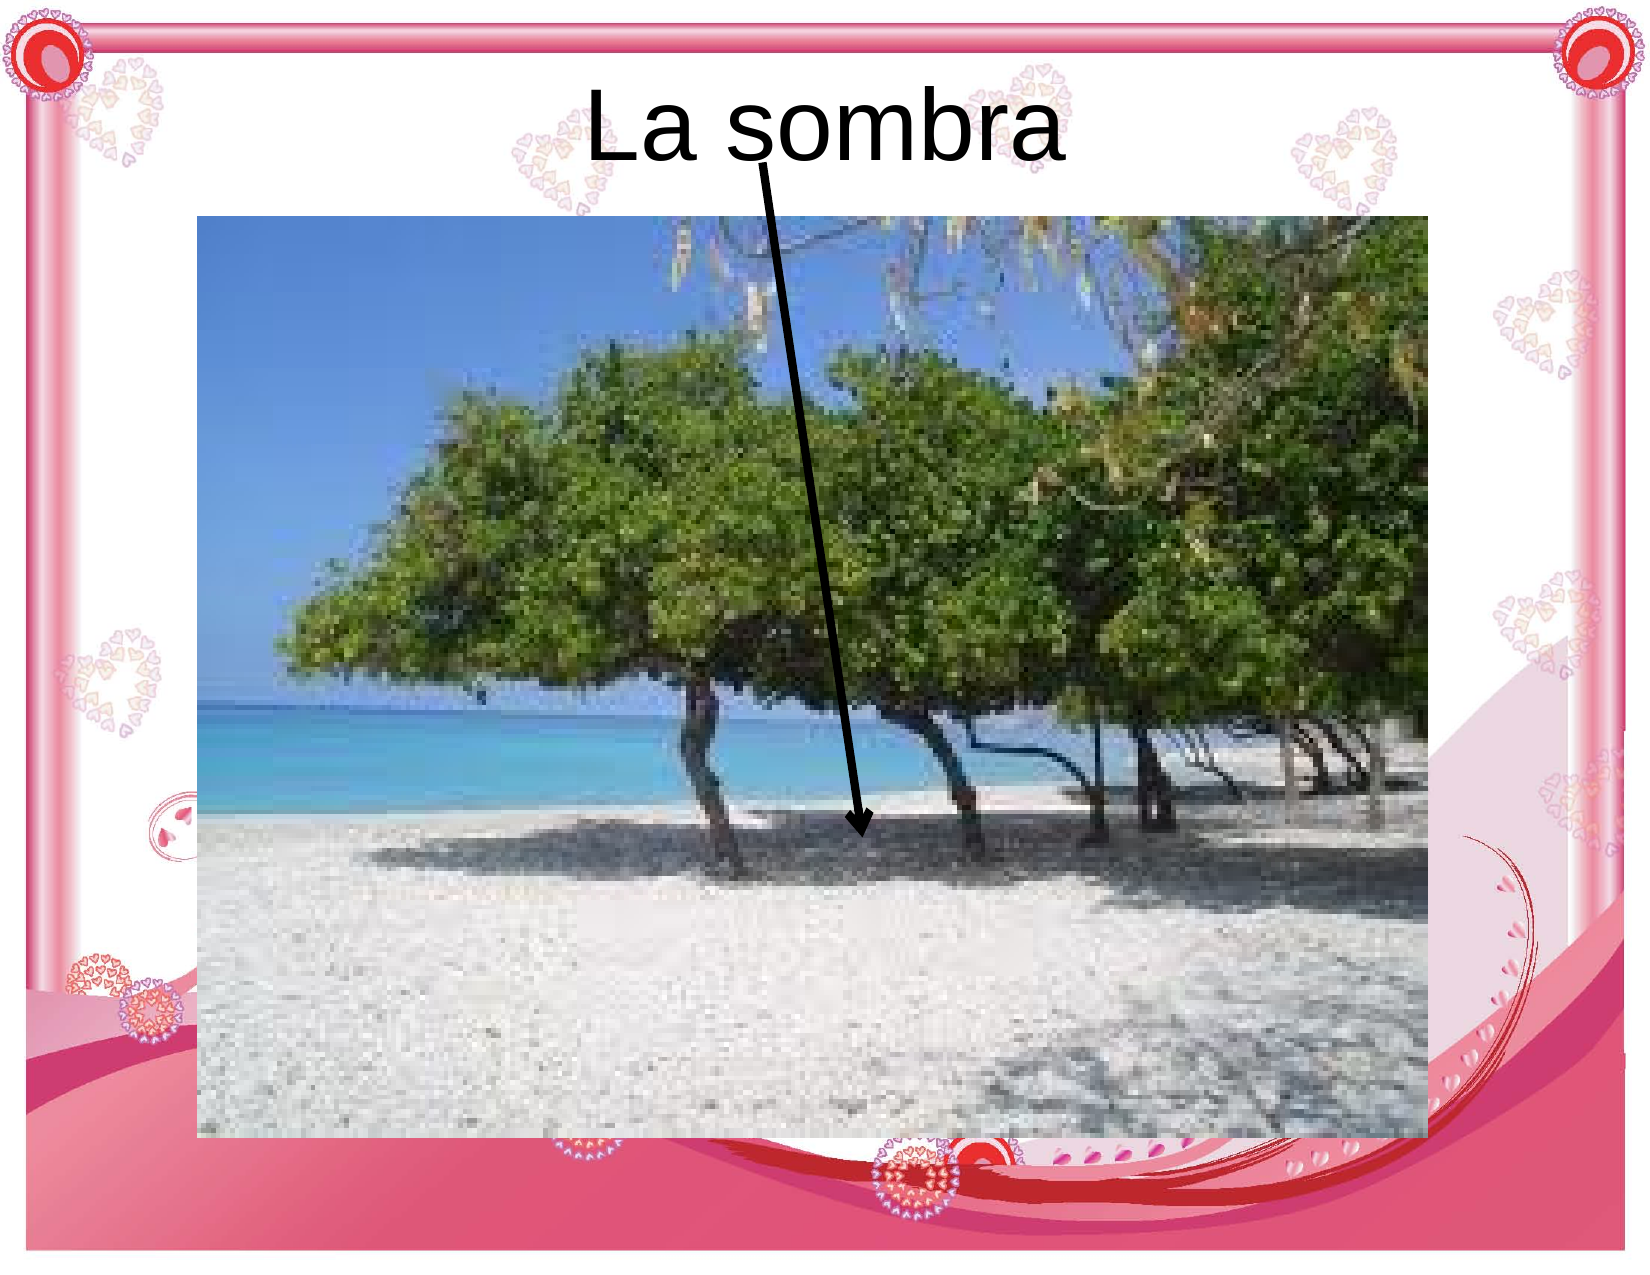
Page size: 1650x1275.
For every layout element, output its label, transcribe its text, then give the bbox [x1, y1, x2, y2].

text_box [762, 162, 863, 838]
title La sombra [82, 51, 1568, 264]
picture [0, 0, 1650, 1275]
